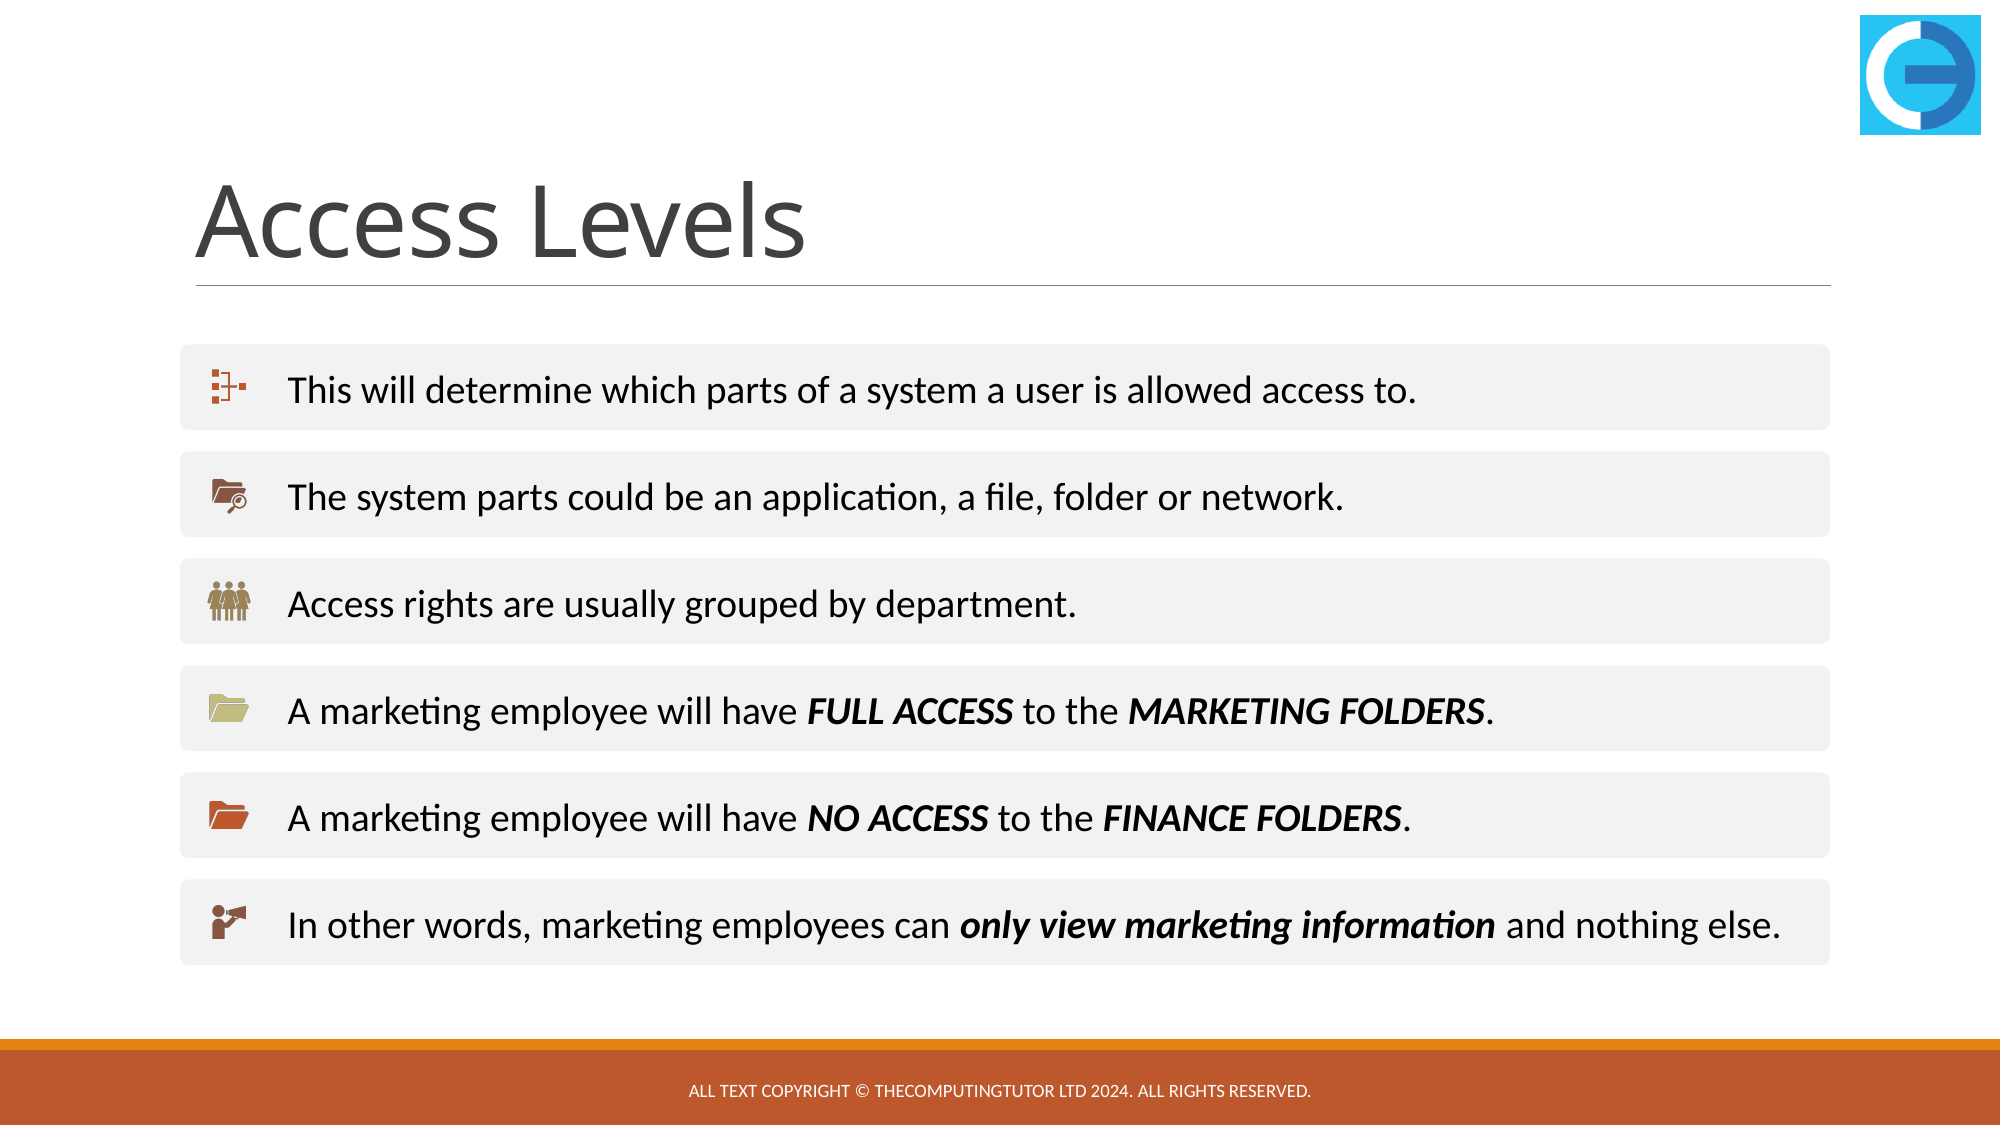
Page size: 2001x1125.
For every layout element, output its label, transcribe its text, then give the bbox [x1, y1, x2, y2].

footer All text copyright © TheComputingTutor Ltd 2024. All rights Reserved. [604, 1059, 1396, 1120]
title Access Levels [180, 47, 1830, 285]
picture [1860, 15, 1981, 135]
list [179, 343, 1831, 966]
